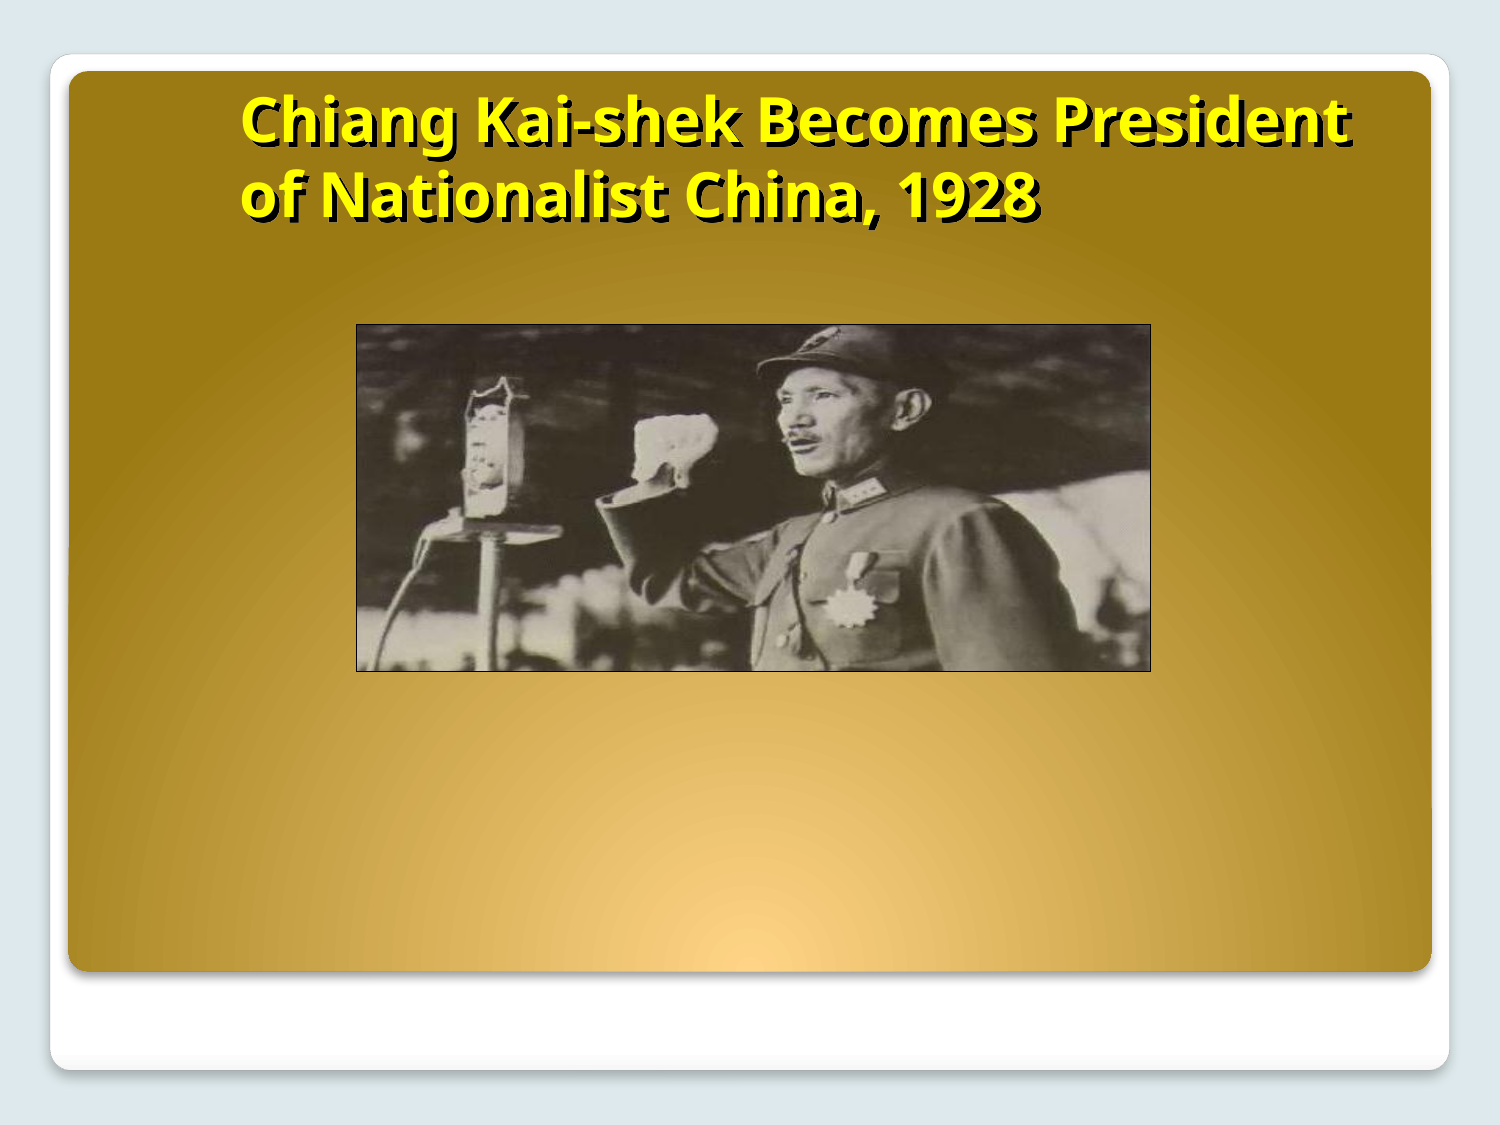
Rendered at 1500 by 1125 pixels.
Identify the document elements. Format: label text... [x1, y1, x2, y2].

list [356, 324, 1151, 673]
title Chiang Kai-shek Becomes President of Nationalist China, 1928 [225, 50, 1388, 238]
